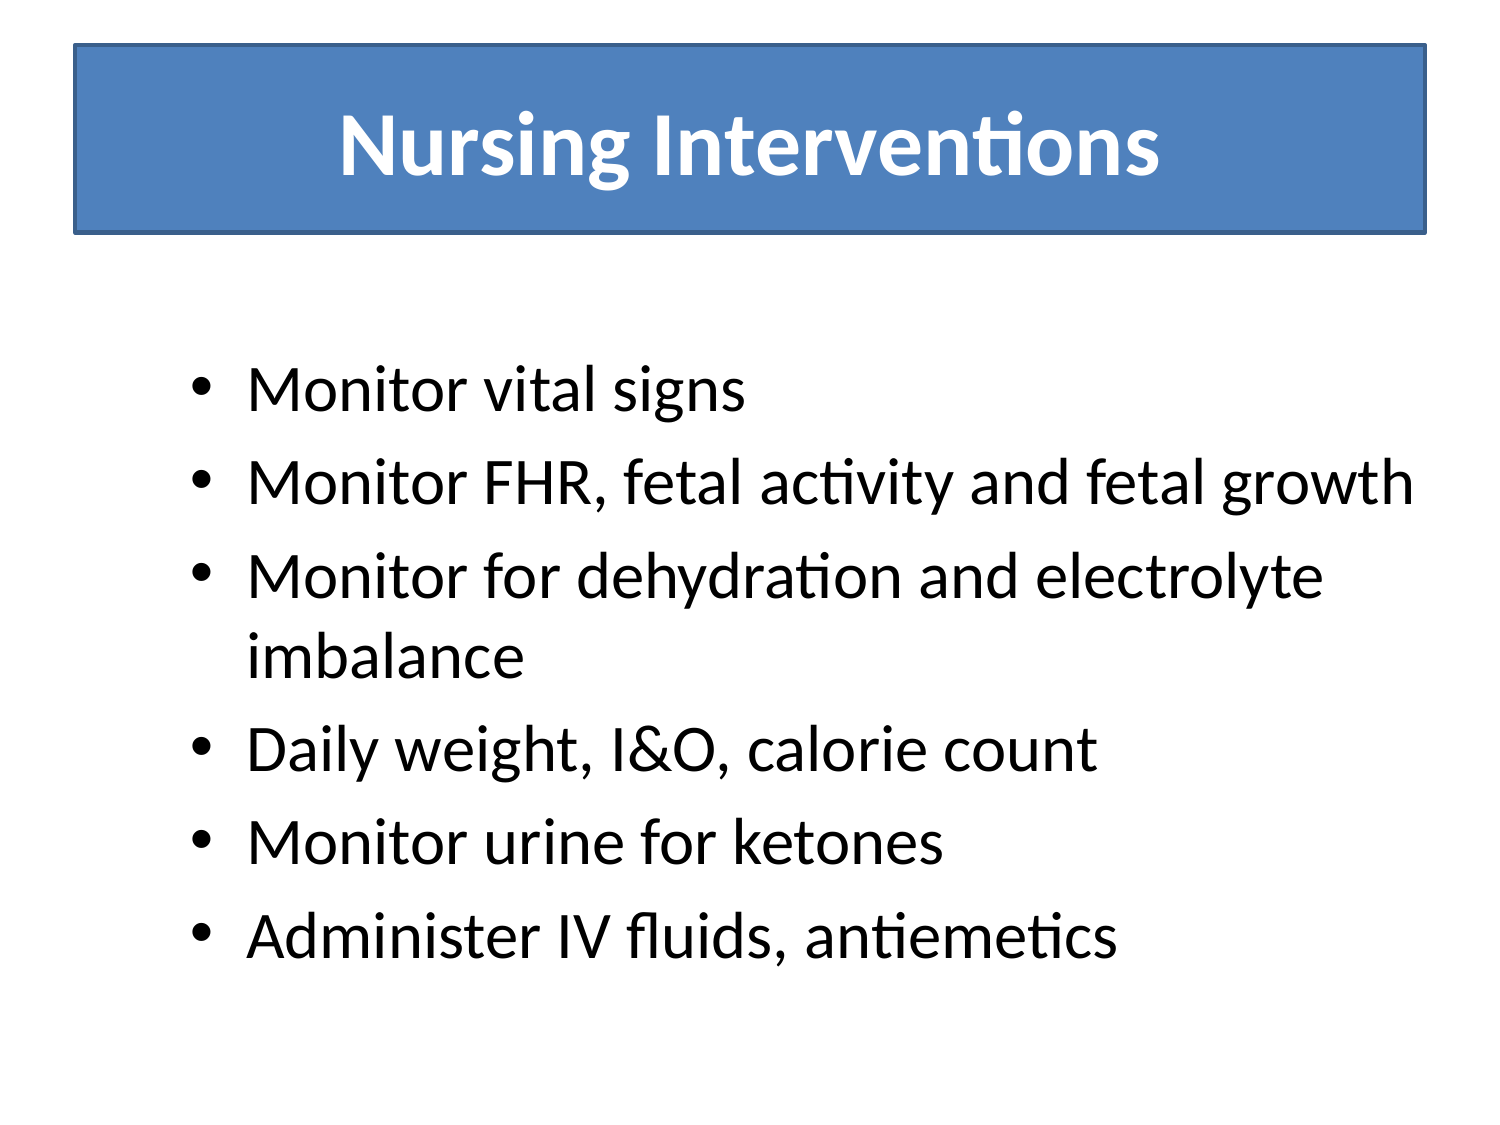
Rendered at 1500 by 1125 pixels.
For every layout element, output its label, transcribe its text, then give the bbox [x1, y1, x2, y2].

list Monitor vital signs Monitor FHR, fetal activity and fetal growth Monitor for dehydration and electrolyte imbalance Daily weight, I&O, calorie count Monitor urine for ketones Administer IV fluids, antiemetics [174, 337, 1450, 1125]
title Nursing Interventions [73, 43, 1427, 235]
